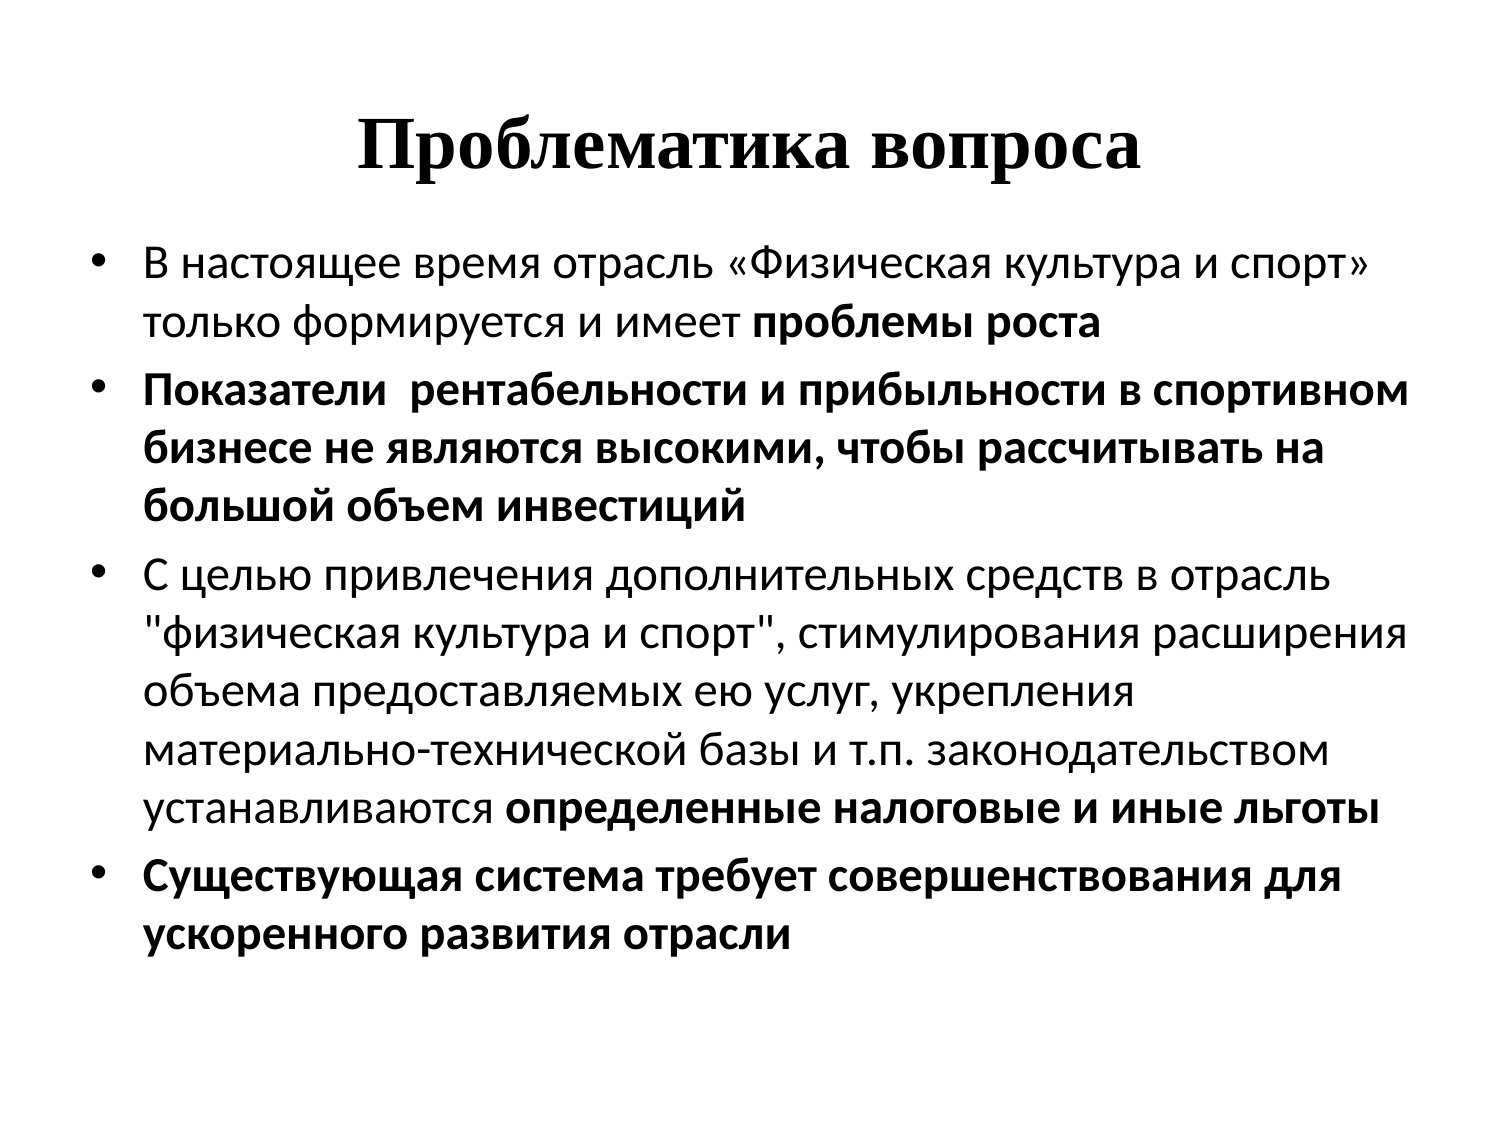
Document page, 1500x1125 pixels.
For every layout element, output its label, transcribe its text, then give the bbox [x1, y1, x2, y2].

list В настоящее время отрасль «Физическая культура и спорт» только формируется и имеет проблемы роста Показатели рентабельности и прибыльности в спортивном бизнесе не являются высокими, чтобы рассчитывать на большой объем инвестиций С целью привлечения дополнительных средств в отрасль "физическая культура и спорт", стимулирования расширения объема предоставляемых ею услуг, укрепления материально-технической базы и т.п. законодательством устанавливаются определенные налоговые и иные льготы Существующая система требует совершенствования для ускоренного развития отрасли [75, 222, 1430, 1005]
title Проблематика вопроса [75, 45, 1425, 222]
